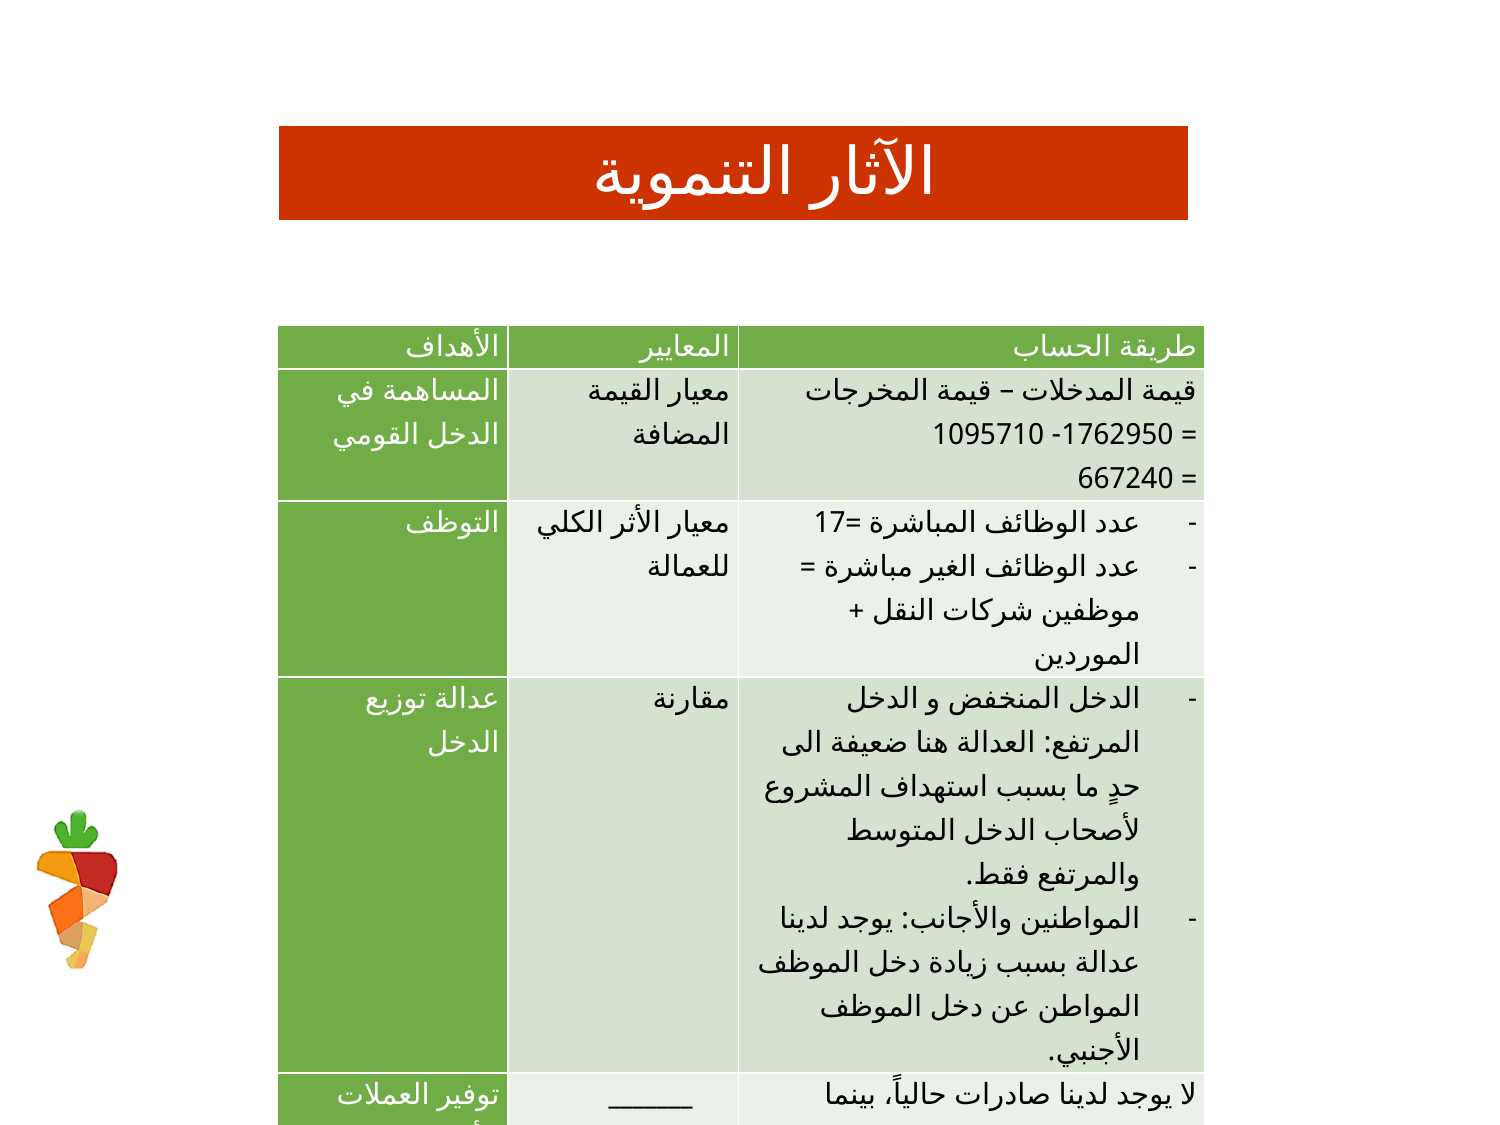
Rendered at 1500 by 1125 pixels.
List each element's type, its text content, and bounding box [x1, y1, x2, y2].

table_cell التوظف [278, 502, 507, 676]
table_cell قيمة المدخلات – قيمة المخرجات = 1762950- 1095710 = 667240 [739, 370, 1204, 500]
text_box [277, 125, 1190, 221]
table_cell _______ [509, 1074, 738, 1125]
table_header الأهداف [278, 326, 507, 368]
picture [31, 807, 122, 969]
table_cell معيار القيمة المضافة [509, 370, 738, 500]
table_cell عدالة توزيع الدخل [278, 678, 507, 1072]
table_header المعايير [509, 326, 738, 368]
table_cell الدخل المنخفض و الدخل المرتفع: العدالة هنا ضعيفة الى حدٍ ما بسبب استهداف المشروع لأصحاب الدخل المتوسط والمرتفع فقط. المواطنين والأجانب: يوجد لدينا عدالة بسبب زيادة دخل الموظف المواطن عن دخل الموظف الأجنبي. [739, 678, 1204, 1072]
table_cell لا يوجد لدينا صادرات حالياً، بينما نستورد بعض المواد من الخارج. [739, 1074, 1204, 1125]
table_cell توفير العملات الأجنبية [278, 1074, 507, 1125]
table_header طريقة الحساب [739, 326, 1204, 368]
table_cell المساهمة في الدخل القومي [278, 370, 507, 500]
table_cell مقارنة [509, 678, 738, 1072]
table_cell معيار الأثر الكلي للعمالة [509, 502, 738, 676]
table_cell عدد الوظائف المباشرة =17 عدد الوظائف الغير مباشرة = موظفين شركات النقل + الموردين [739, 502, 1204, 676]
